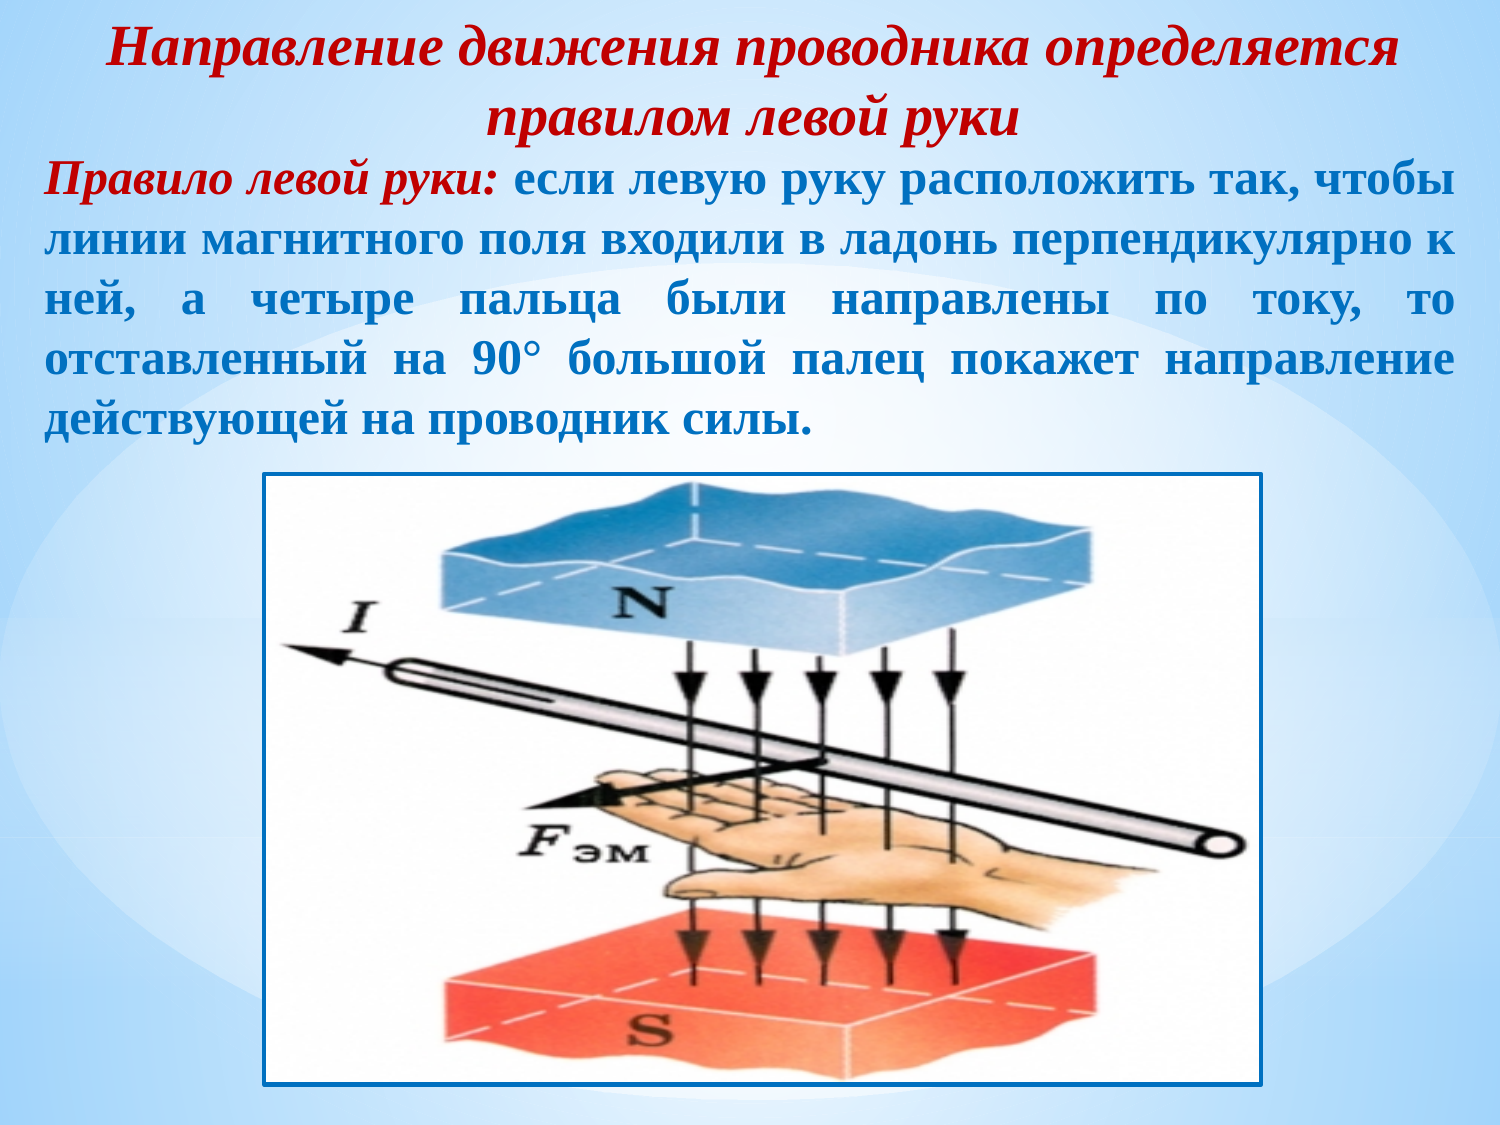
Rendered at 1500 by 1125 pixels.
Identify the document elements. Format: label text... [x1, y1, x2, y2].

text_box Правило левой руки: если левую руку расположить так, чтобы линии магнитного поля входили в ладонь перпендикулярно к ней, а четыре пальца были направлены по току, то отставленный на 90° большой палец покажет направление действующей на проводник силы. [29, 137, 1471, 452]
picture [266, 475, 1259, 1083]
list Направление движения проводника определяется правилом левой руки [0, 0, 1500, 1125]
